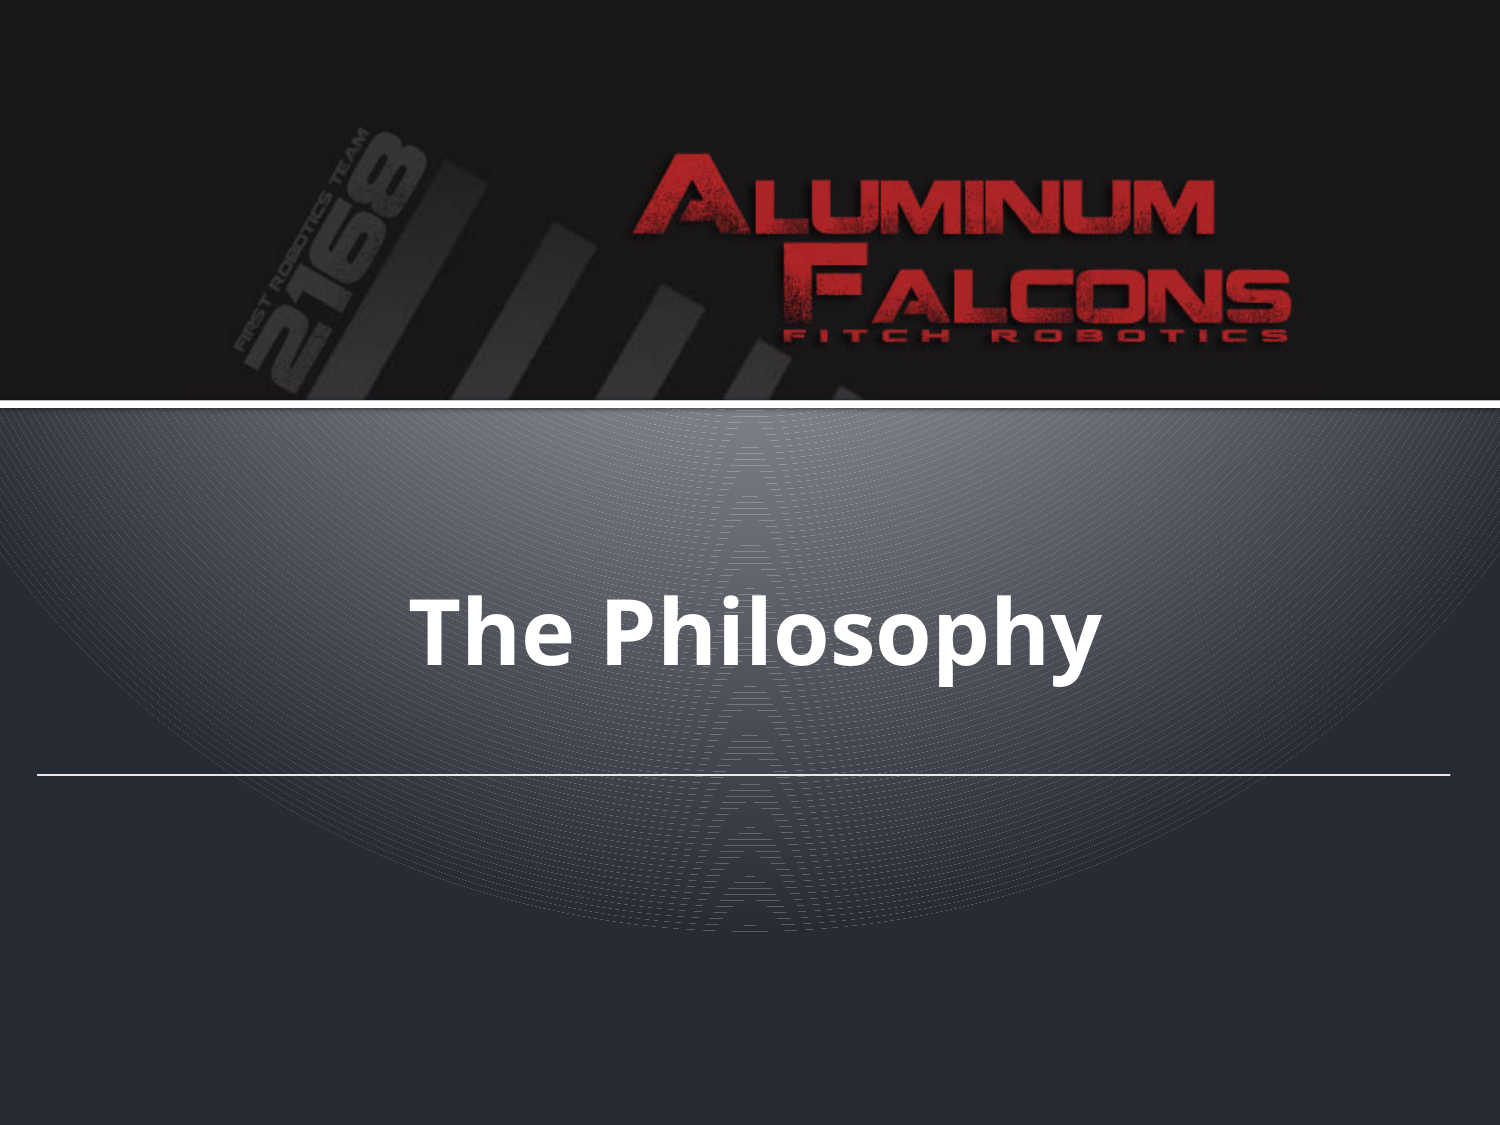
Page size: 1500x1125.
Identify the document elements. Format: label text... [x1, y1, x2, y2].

subtitle The Philosophy [87, 474, 1413, 684]
picture [187, 117, 1314, 400]
